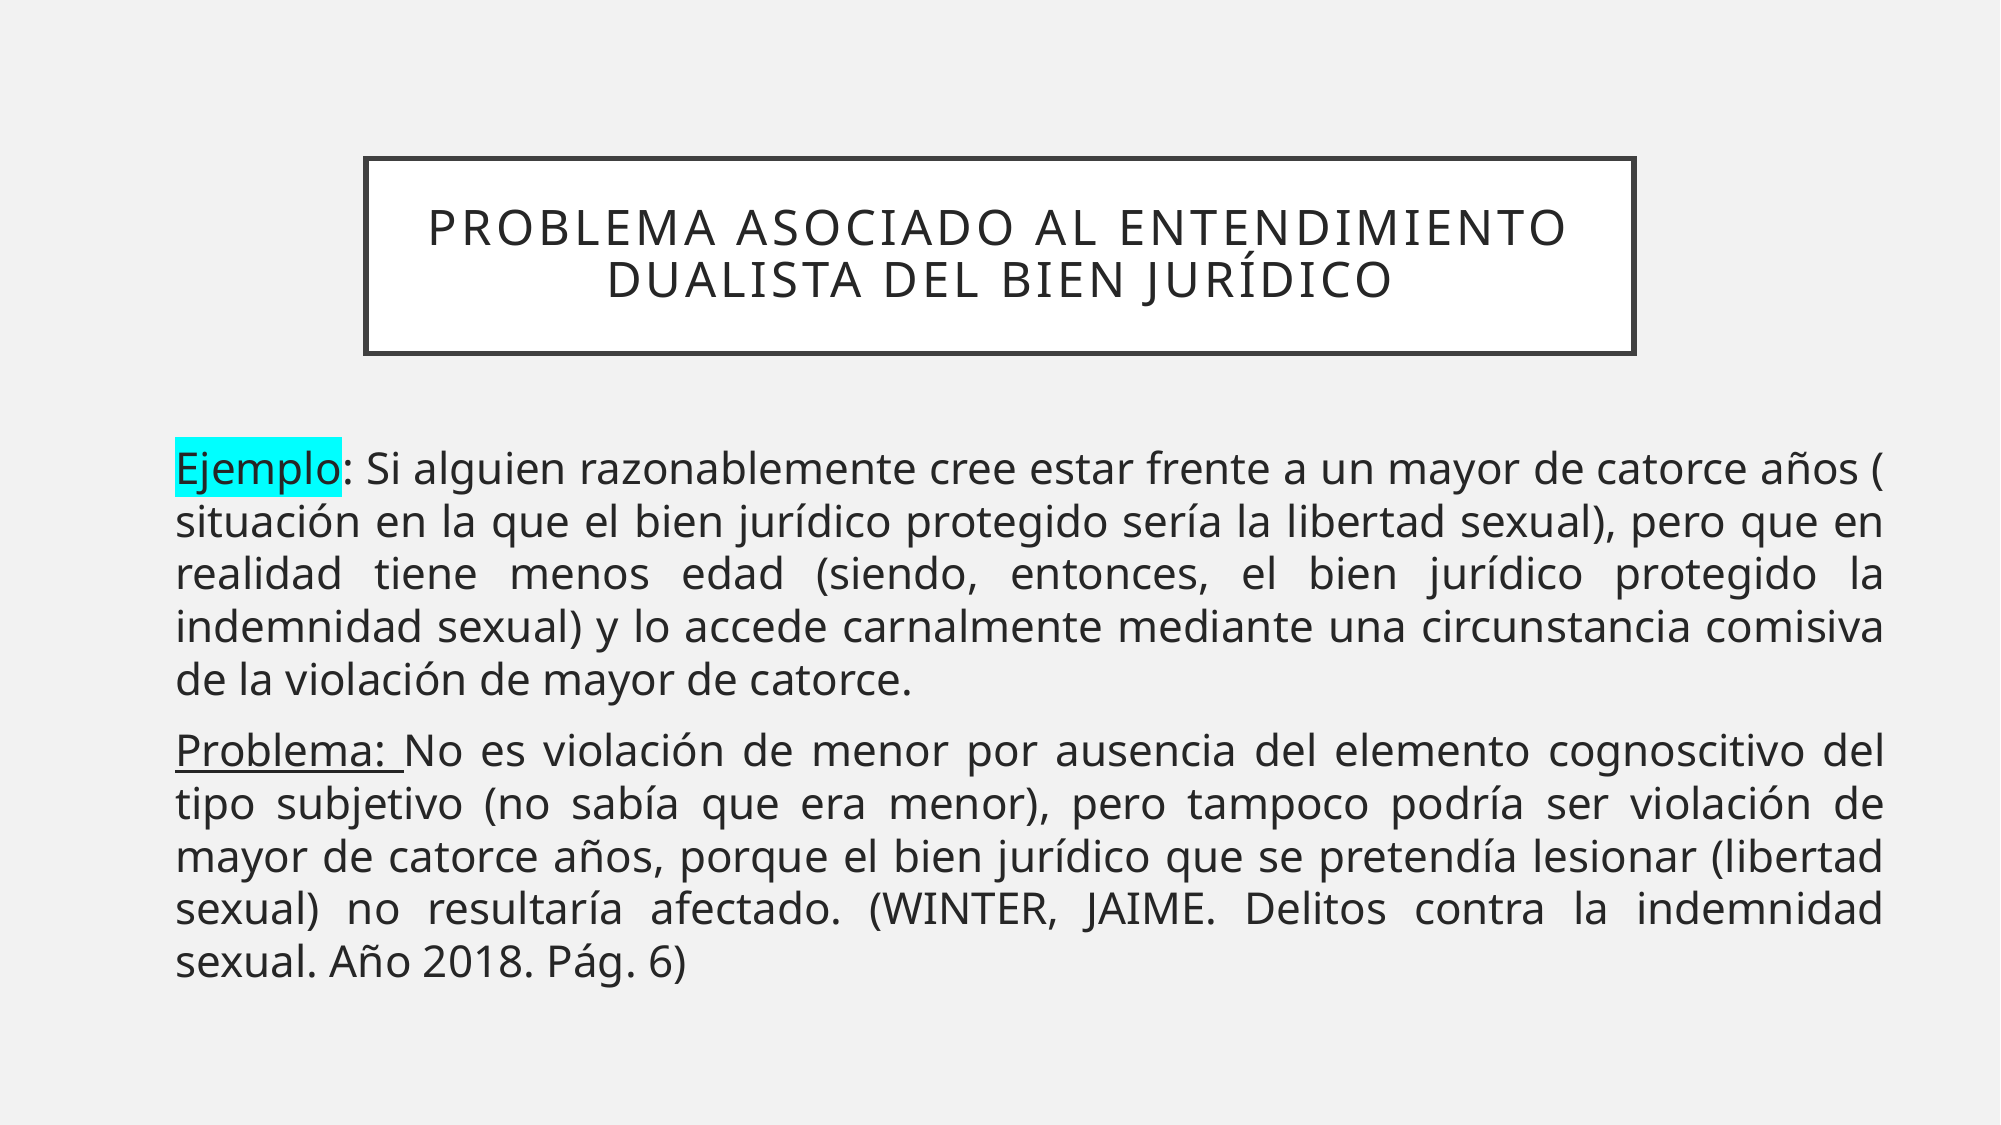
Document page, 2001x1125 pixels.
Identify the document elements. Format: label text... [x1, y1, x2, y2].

list Ejemplo: Si alguien razonablemente cree estar frente a un mayor de catorce años ( situación en la que el bien jurídico protegido sería la libertad sexual), pero que en realidad tiene menos edad (siendo, entonces, el bien jurídico protegido la indemnidad sexual) y lo accede carnalmente mediante una circunstancia comisiva de la violación de mayor de catorce. Problema: No es violación de menor por ausencia del elemento cognoscitivo del tipo subjetivo (no sabía que era menor), pero tampoco podría ser violación de mayor de catorce años, porque el bien jurídico que se pretendía lesionar (libertad sexual) no resultaría afectado. (WINTER, JAIME. Delitos contra la indemnidad sexual. Año 2018. Pág. 6) [160, 432, 1903, 998]
title Problema asociado al entendimiento dualista del bien jurídico [363, 156, 1637, 356]
